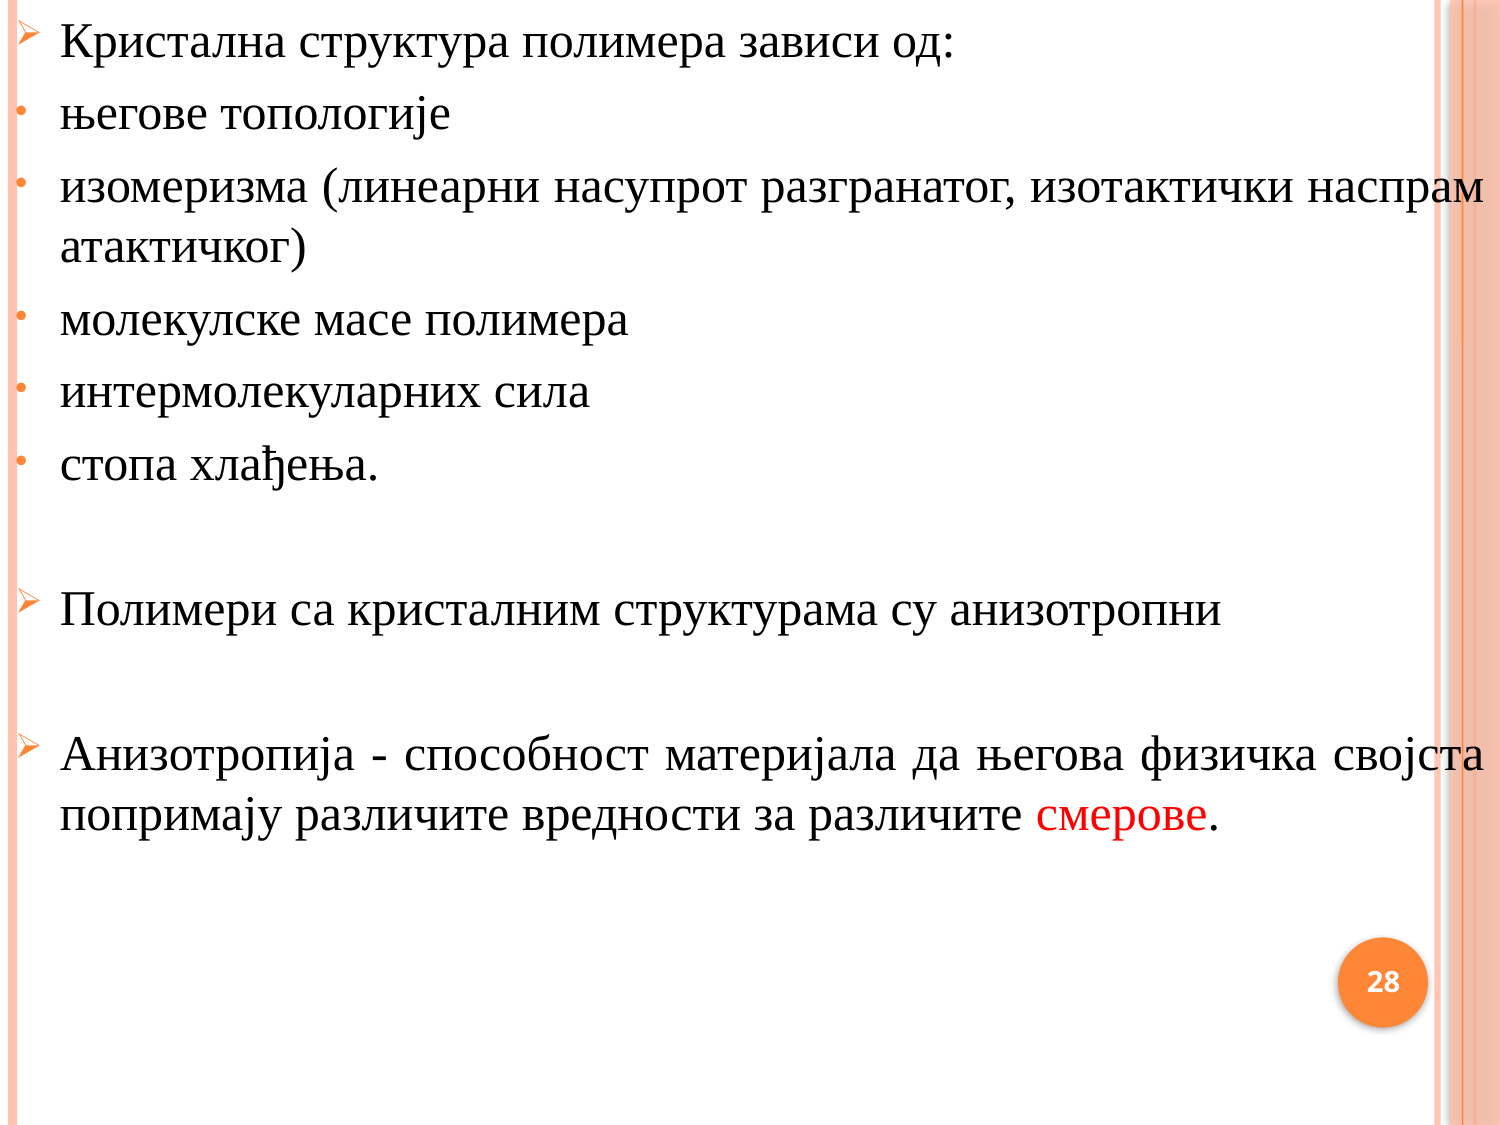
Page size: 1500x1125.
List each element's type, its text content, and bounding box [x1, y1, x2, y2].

slide_number 28 [1333, 940, 1434, 1026]
list Кристална структура полимера зависи од: његове топологије изомеризма (линеарни насупрот разгранатог, изотактички наспрам атактичког) молекулске масе полимера интермолекуларних сила стопа хлађења. Полимери са кристалним структурама су анизотропни Анизотропија - способност материјала да његова физичка својста попримају различите вредности за различите смерове. [0, 0, 1500, 1125]
